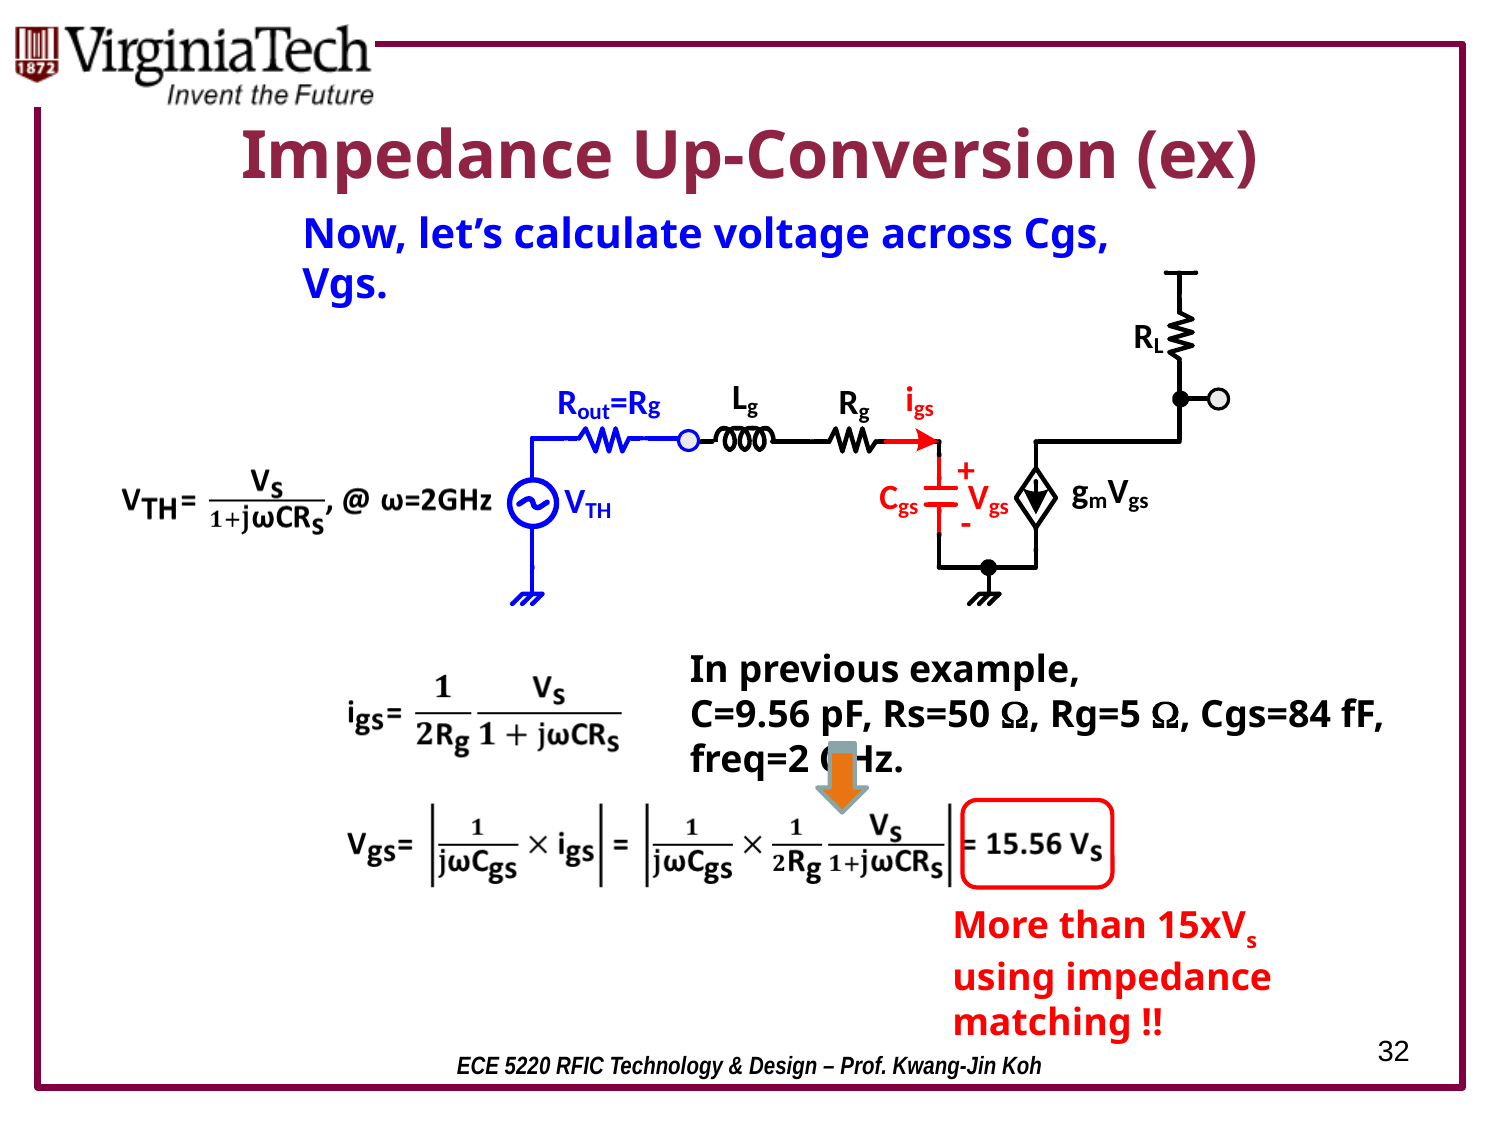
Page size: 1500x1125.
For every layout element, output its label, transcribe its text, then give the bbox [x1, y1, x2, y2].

text_box Now, let’s calculate voltage across Cgs, Vgs. [287, 199, 1138, 228]
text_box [268, 229, 1324, 719]
picture [15, 24, 375, 107]
text_box [815, 741, 870, 815]
text_box [960, 797, 1115, 890]
title Impedance Up-Conversion (ex) [75, 104, 1425, 213]
text_box In previous example, C=9.56 pF, Rs=50 W, Rg=5 W, Cgs=84 fF, freq=2 GHz. [675, 637, 1463, 788]
text_box More than 15xVs using impedance matching !! [937, 893, 1301, 1050]
text_box [106, 456, 263, 543]
slide_number 32 [1074, 1024, 1425, 1103]
text_box [332, 727, 1196, 899]
